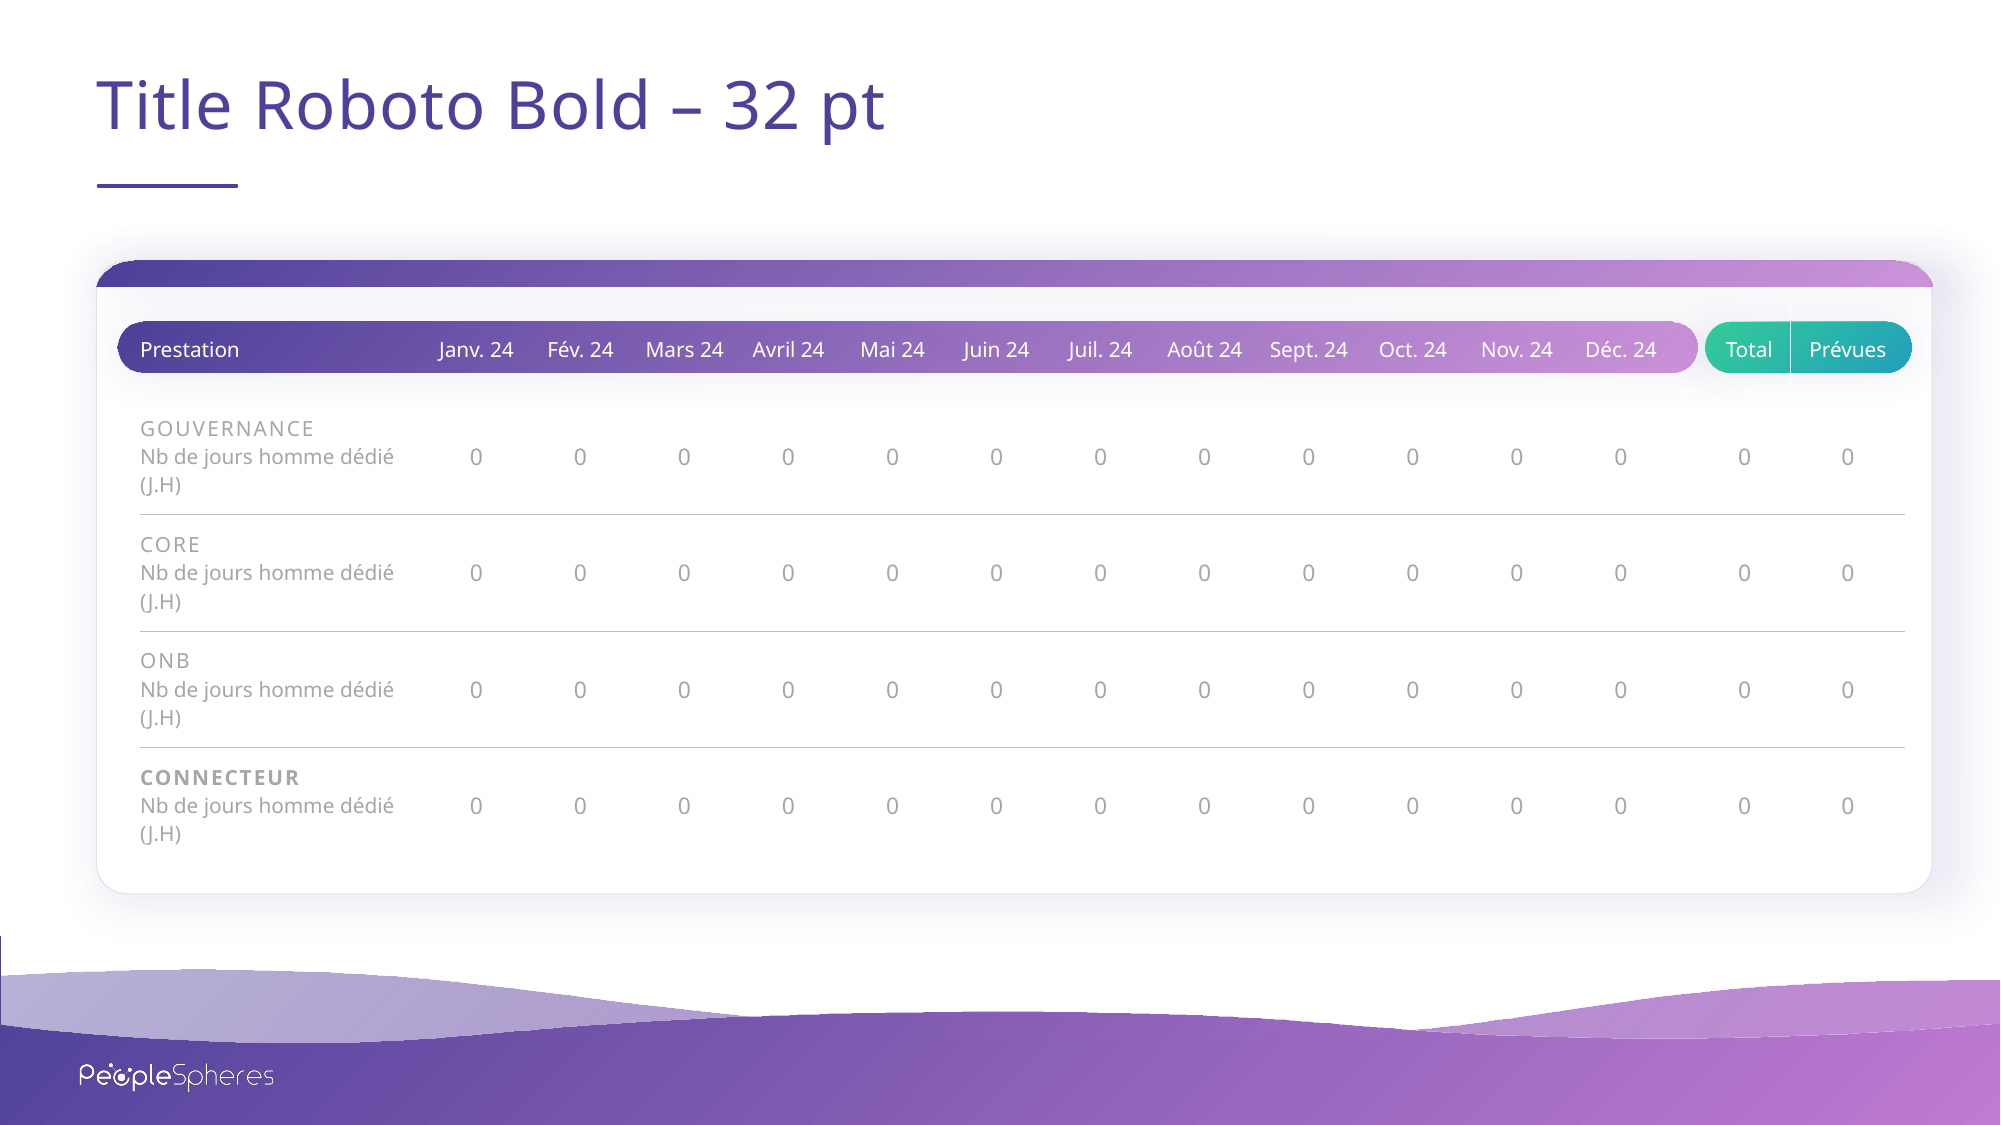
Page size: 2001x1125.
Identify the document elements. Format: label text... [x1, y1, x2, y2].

picture [79, 1063, 274, 1093]
title Title Roboto Bold – 32 pt [96, 71, 1259, 157]
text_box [96, 260, 1933, 894]
